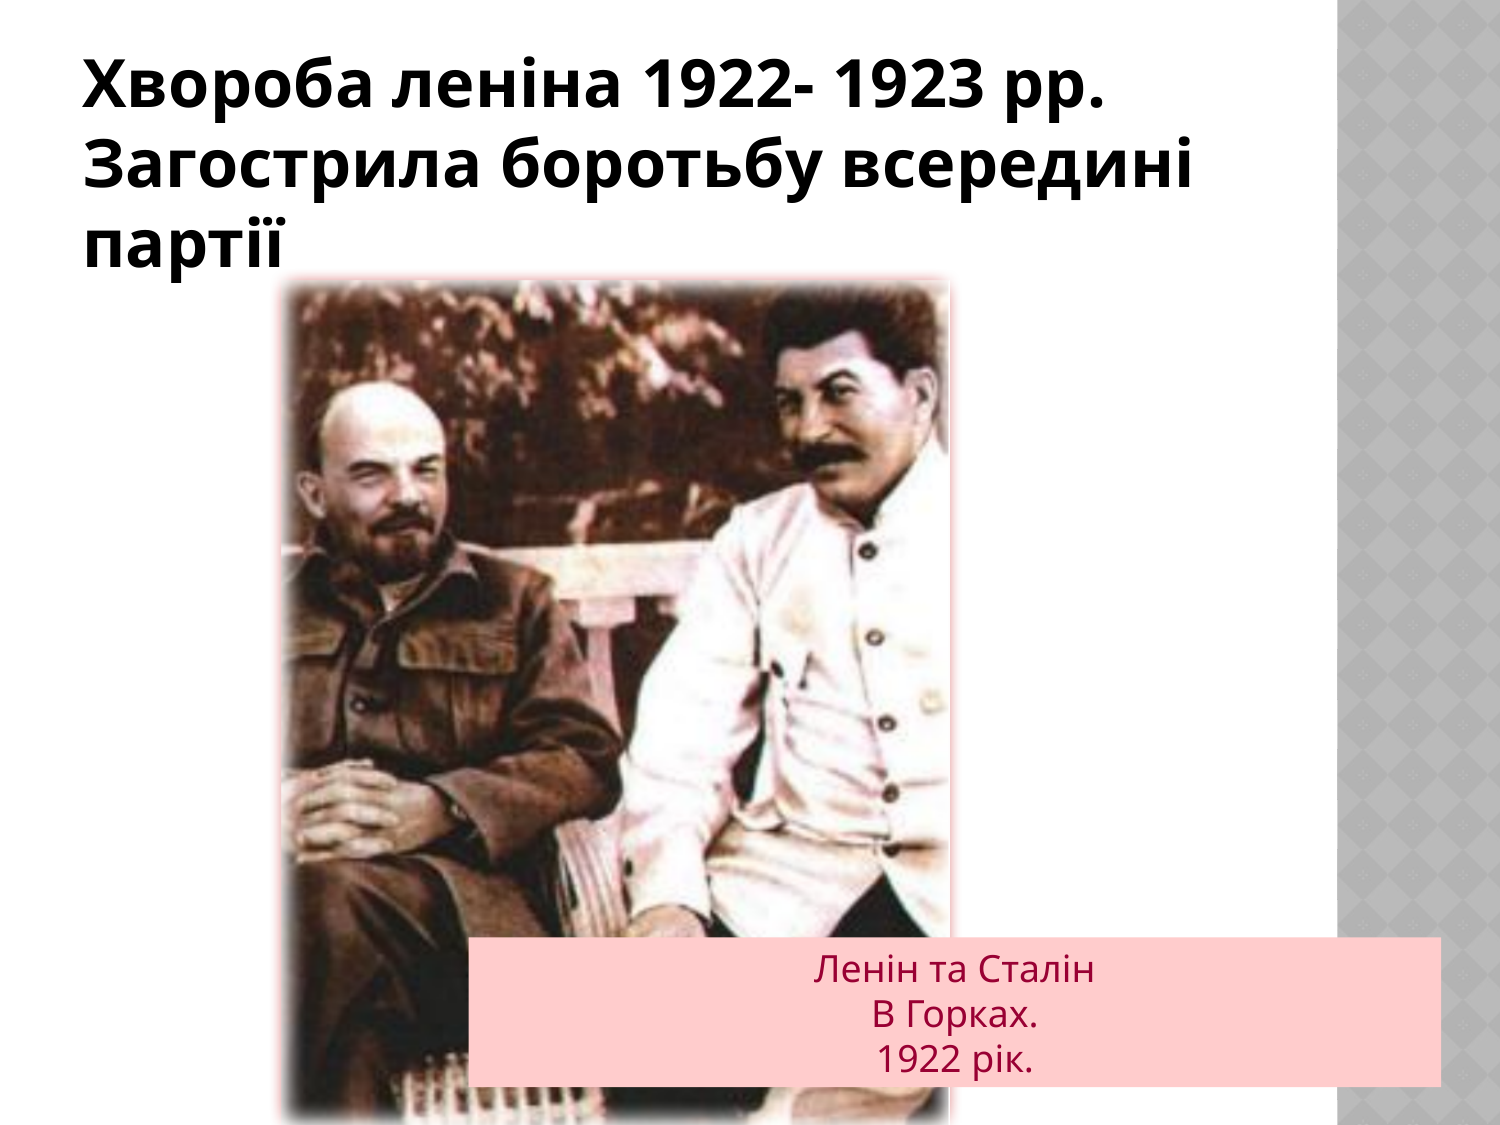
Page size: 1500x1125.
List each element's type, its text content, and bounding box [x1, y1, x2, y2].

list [280, 279, 950, 1125]
text_box Ленін та Сталін В Горках. 1922 рік. [955, 937, 1442, 1088]
title Хвороба леніна 1922- 1923 рр. Загострила боротьбу всередині партії [75, 52, 1263, 282]
